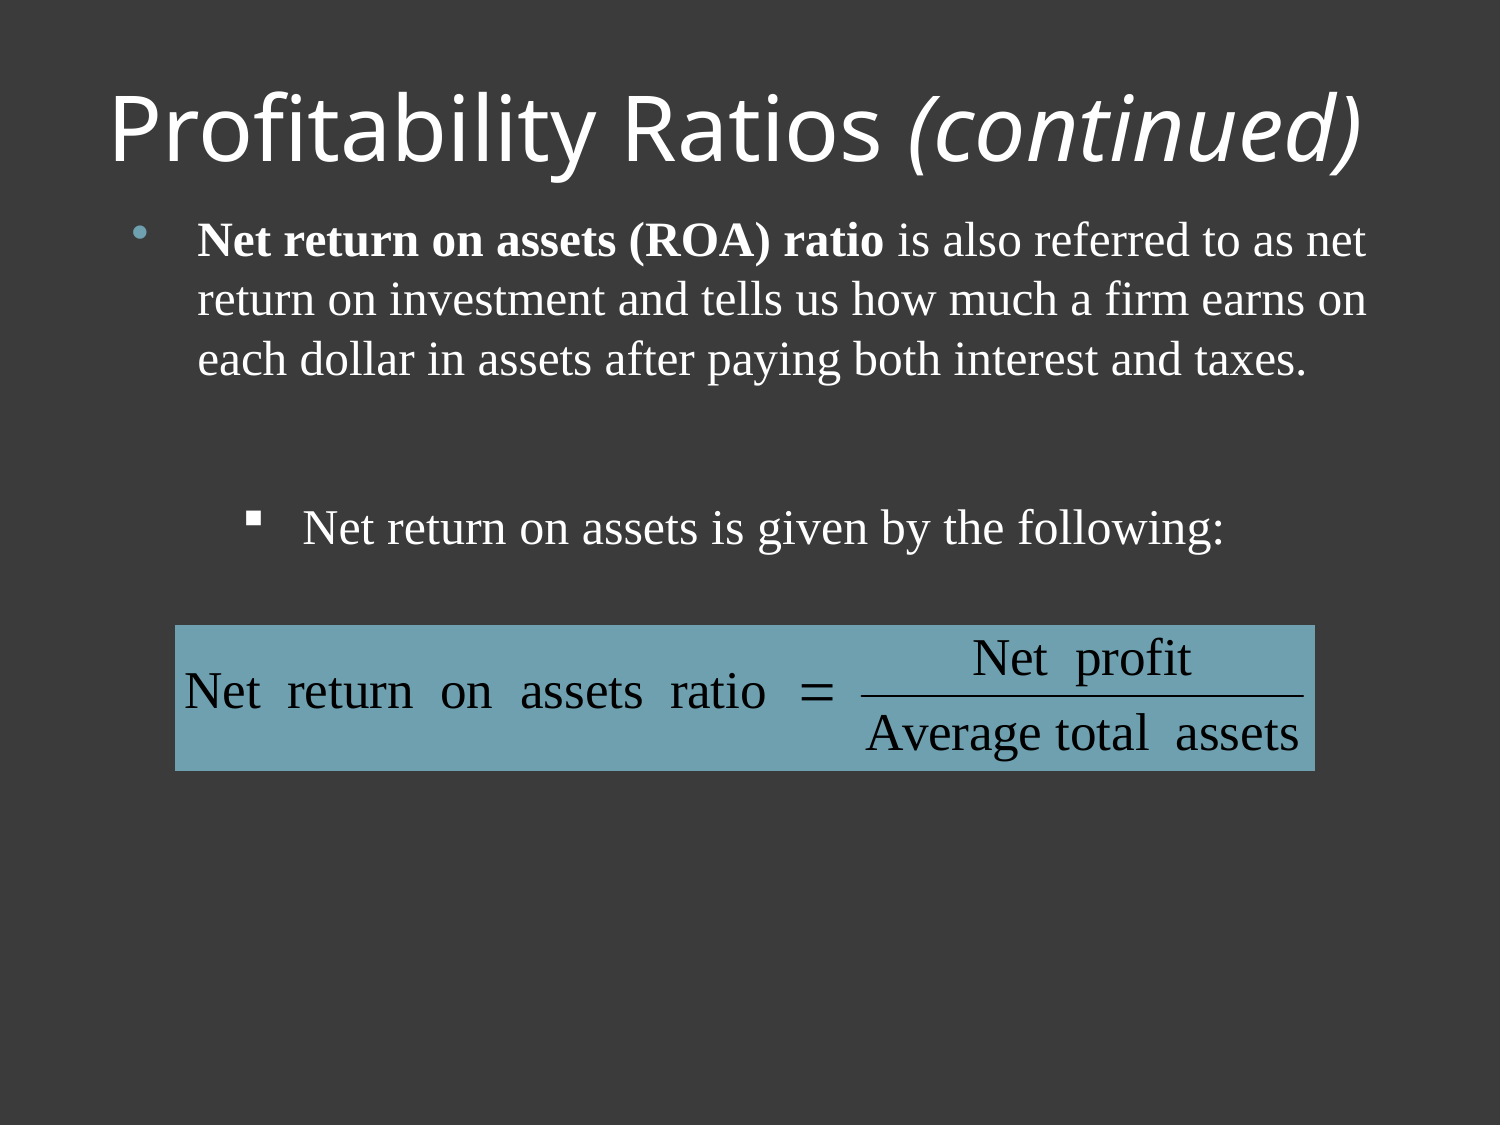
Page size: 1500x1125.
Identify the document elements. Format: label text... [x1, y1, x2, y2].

title Profitability Ratios (continued) [99, 62, 1375, 188]
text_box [124, 487, 1357, 771]
list Net return on assets (ROA) ratio is also referred to as net return on investment and tells us how much a firm earns on each dollar in assets after paying both interest and taxes. [112, 200, 1388, 413]
